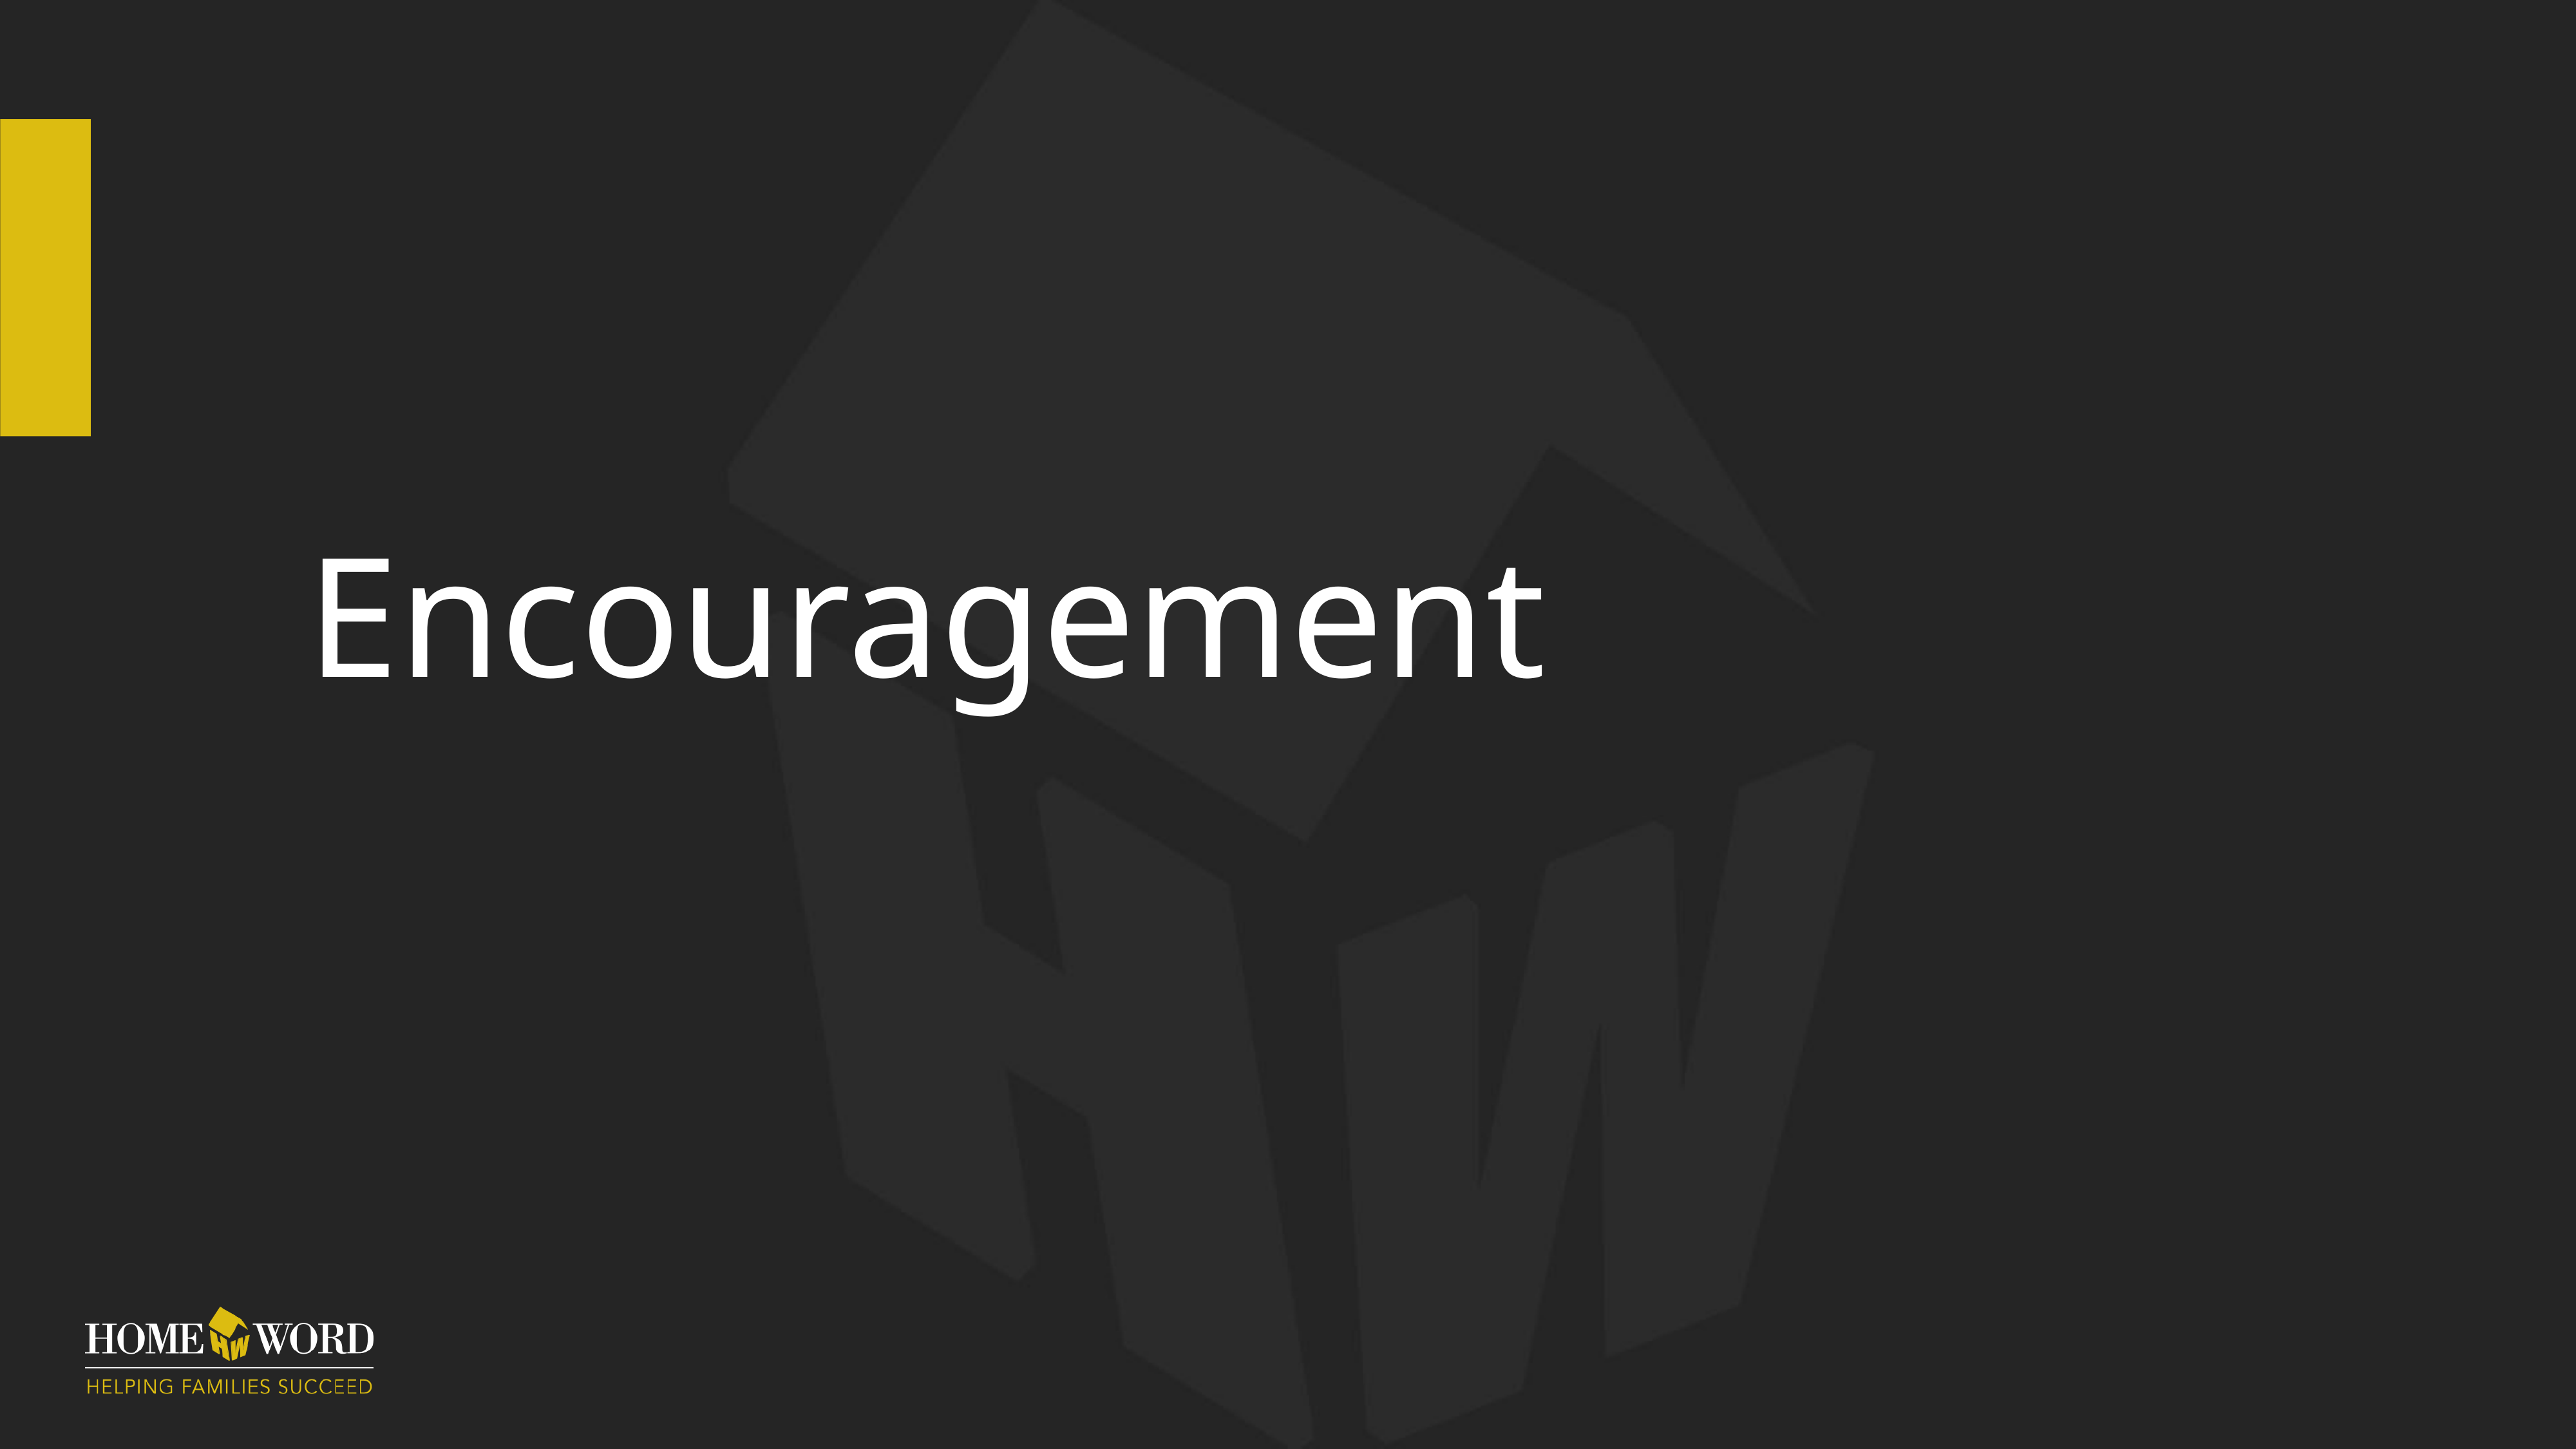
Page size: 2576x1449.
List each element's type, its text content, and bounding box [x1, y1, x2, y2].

title Encouragement [301, 506, 2246, 718]
picture [0, 0, 2576, 1449]
